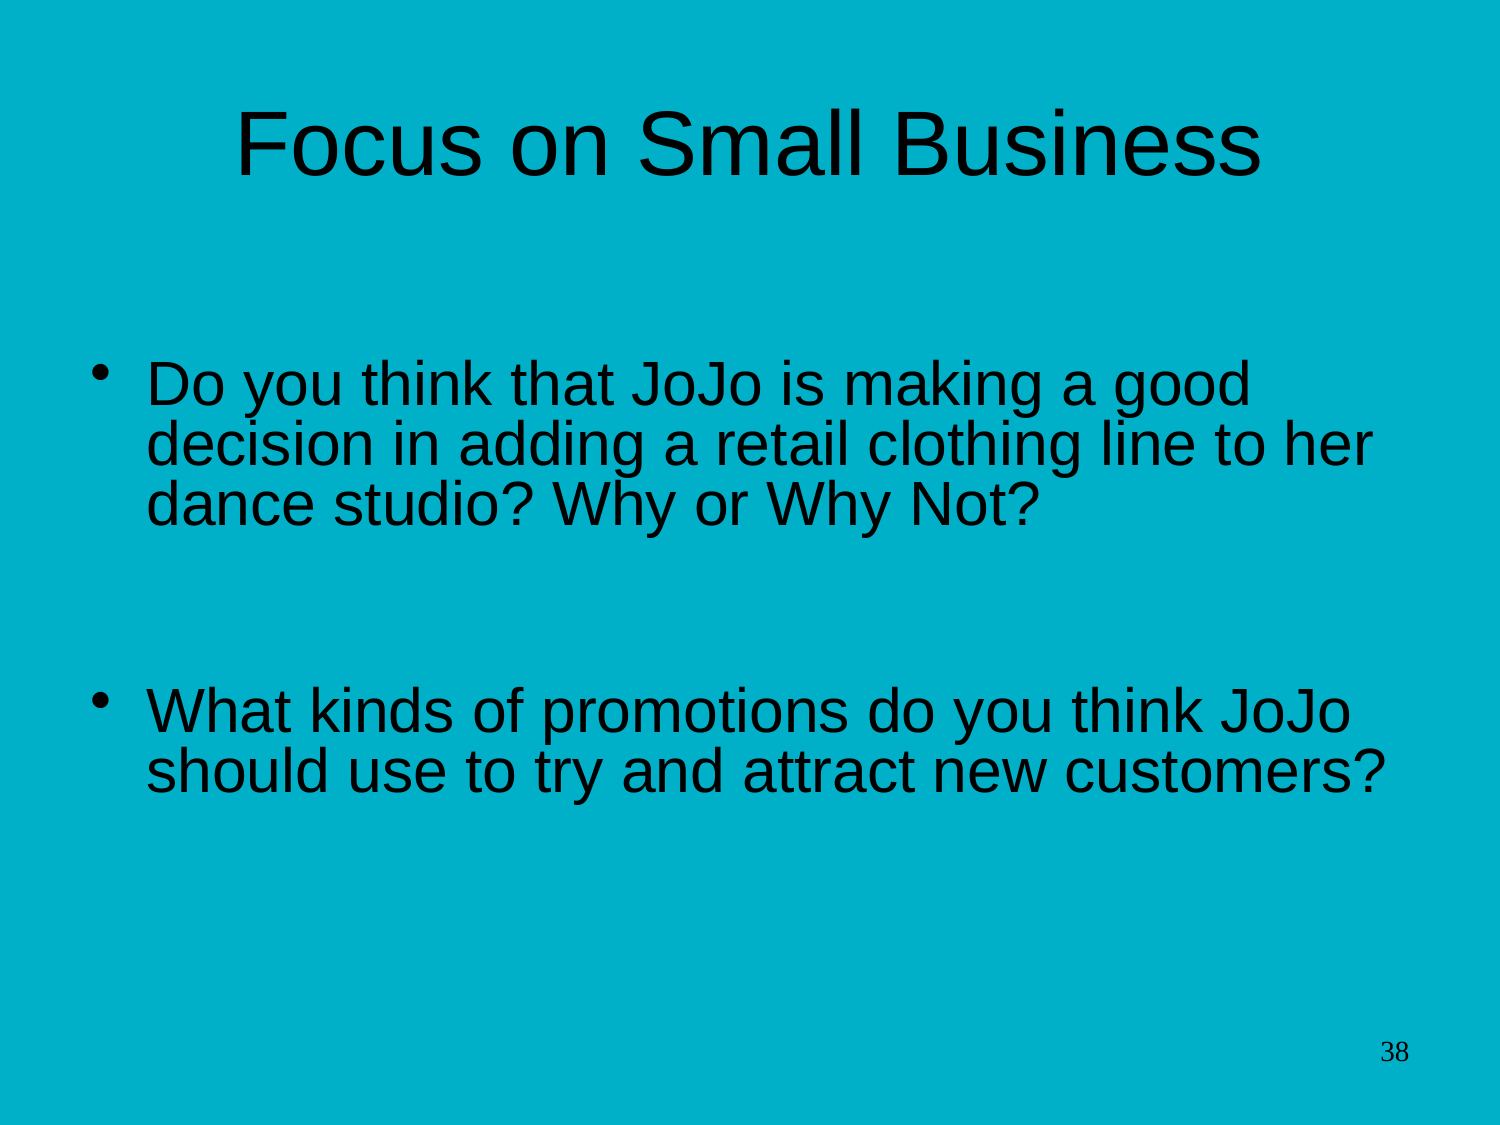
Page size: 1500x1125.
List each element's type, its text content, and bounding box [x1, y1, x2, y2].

list Do you think that JoJo is making a good decision in adding a retail clothing line to her dance studio? Why or Why Not? What kinds of promotions do you think JoJo should use to try and attract new customers? [74, 349, 1426, 913]
slide_number 38 [1074, 1024, 1426, 1103]
title Focus on Small Business [74, 44, 1426, 233]
